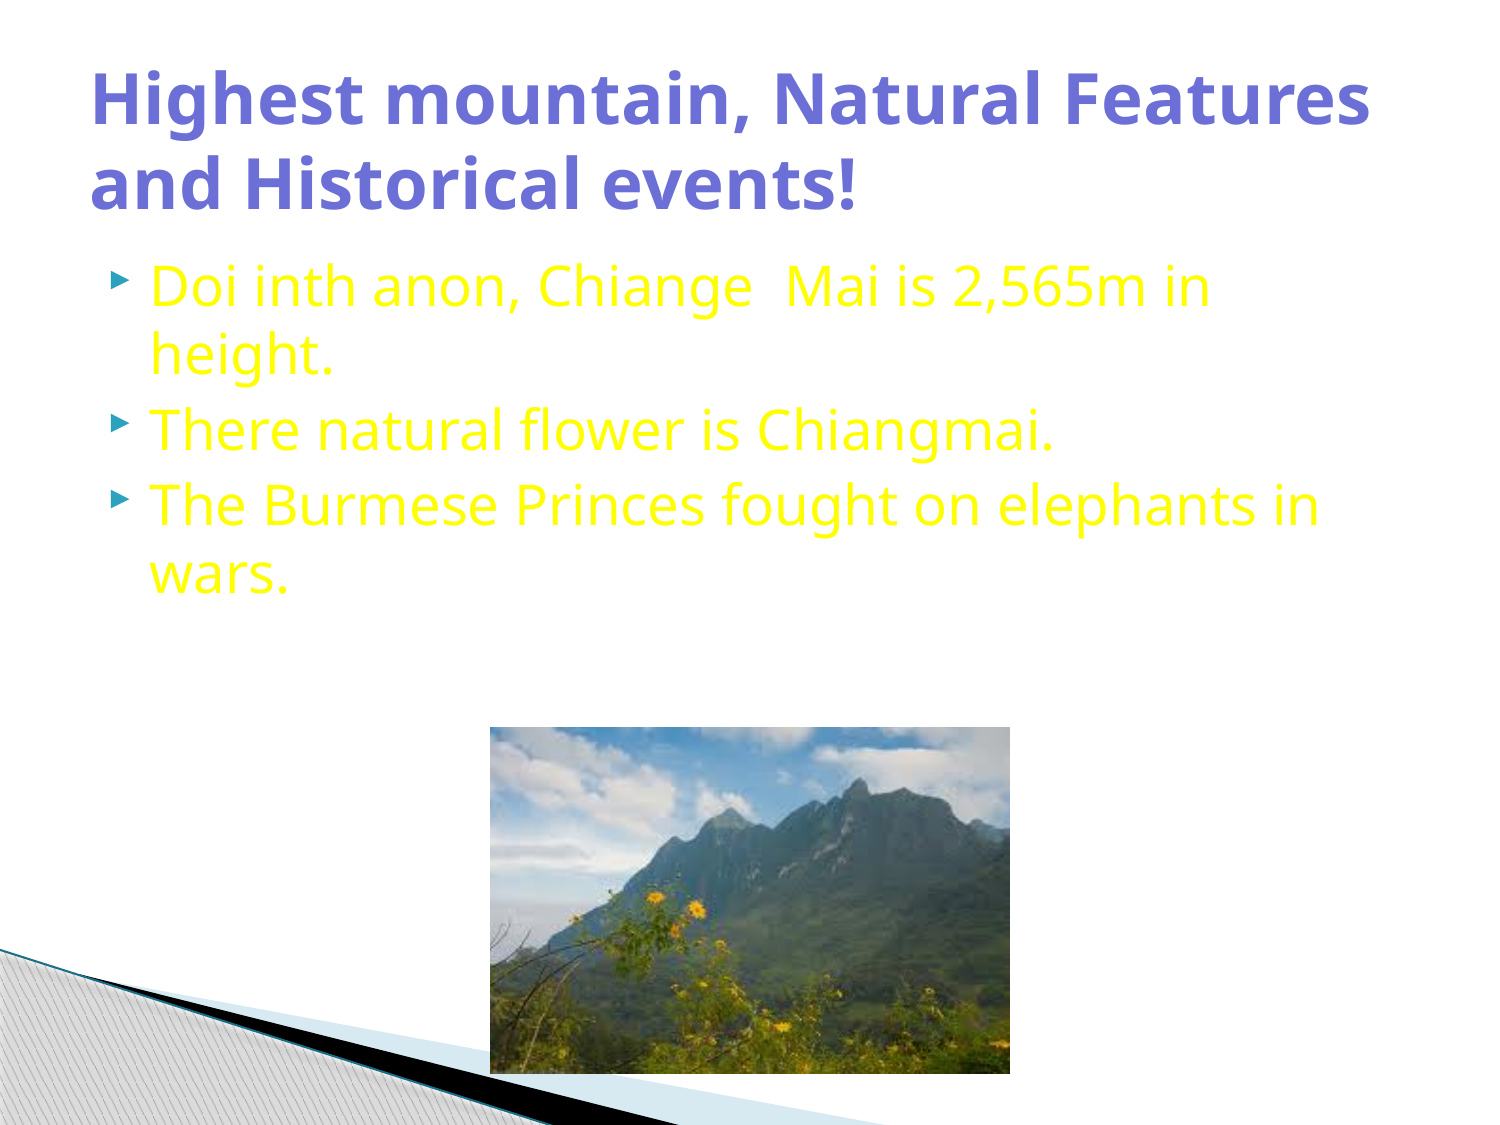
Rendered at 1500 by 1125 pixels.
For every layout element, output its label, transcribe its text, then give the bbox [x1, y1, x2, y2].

list Doi inth anon, Chiange Mai is 2,565m in height. There natural flower is Chiangmai. The Burmese Princes fought on elephants in wars. [75, 243, 1425, 986]
picture [489, 727, 1011, 1074]
title Highest mountain, Natural Features and Historical events! [75, 45, 1425, 233]
